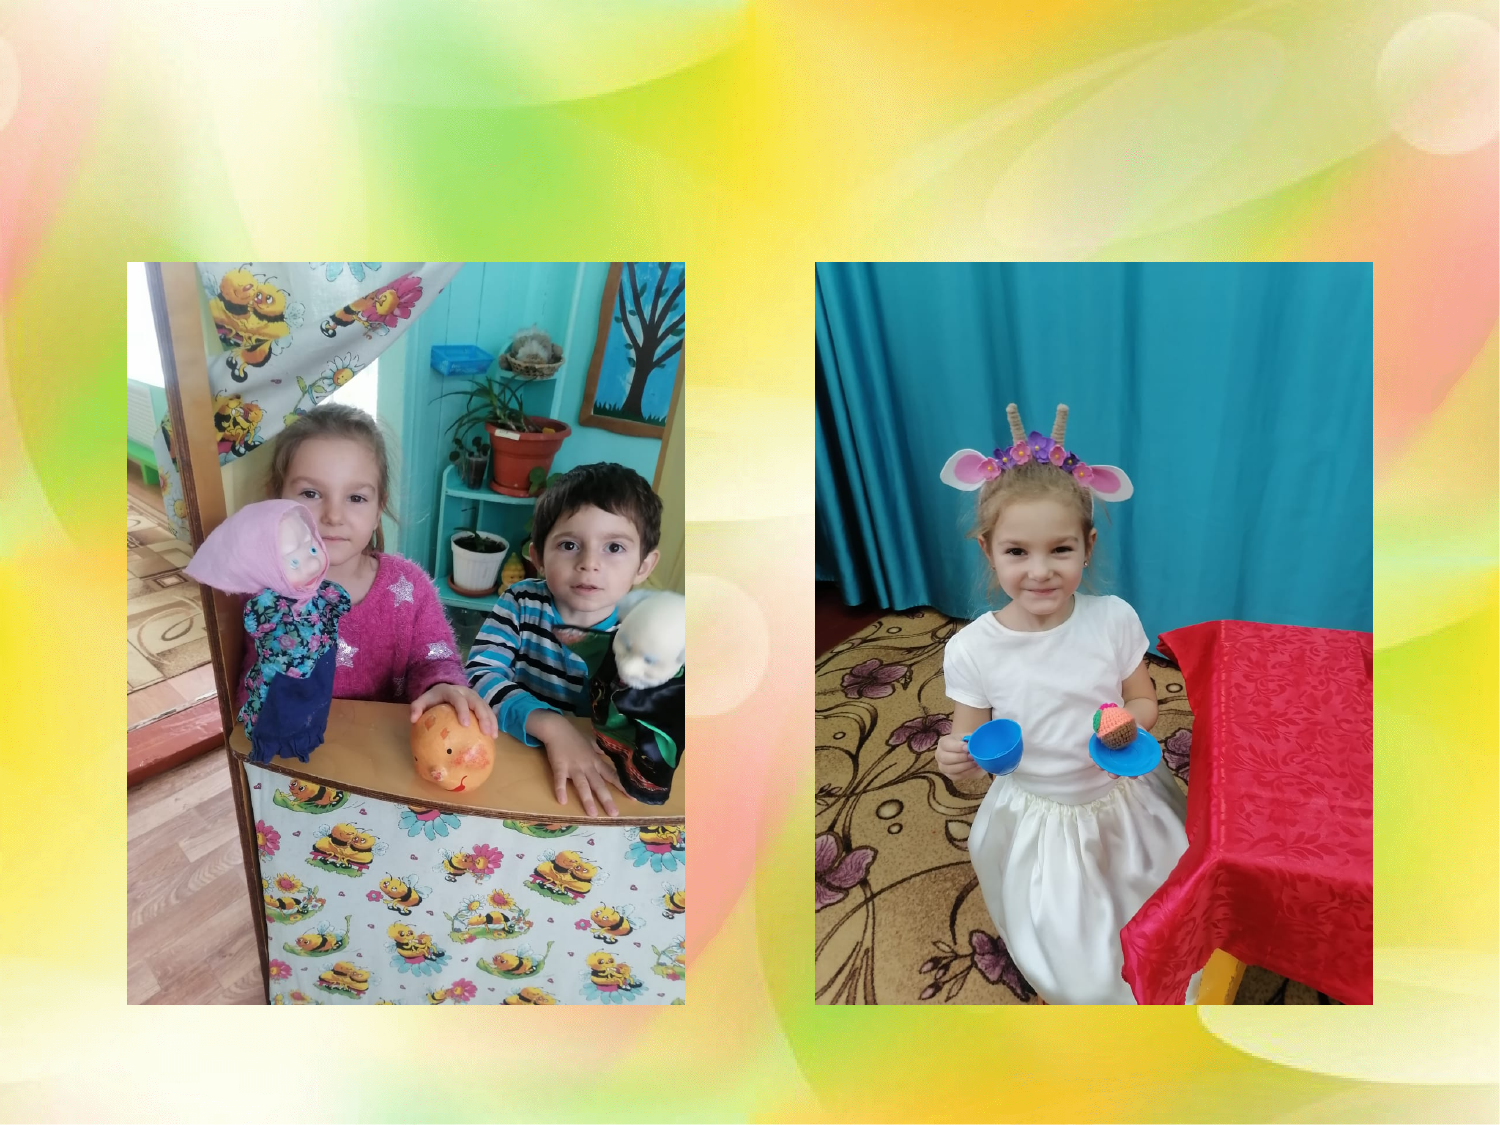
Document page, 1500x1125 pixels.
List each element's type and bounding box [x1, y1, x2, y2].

list [815, 262, 1373, 1006]
list [127, 262, 685, 1006]
picture [0, 0, 1500, 1125]
